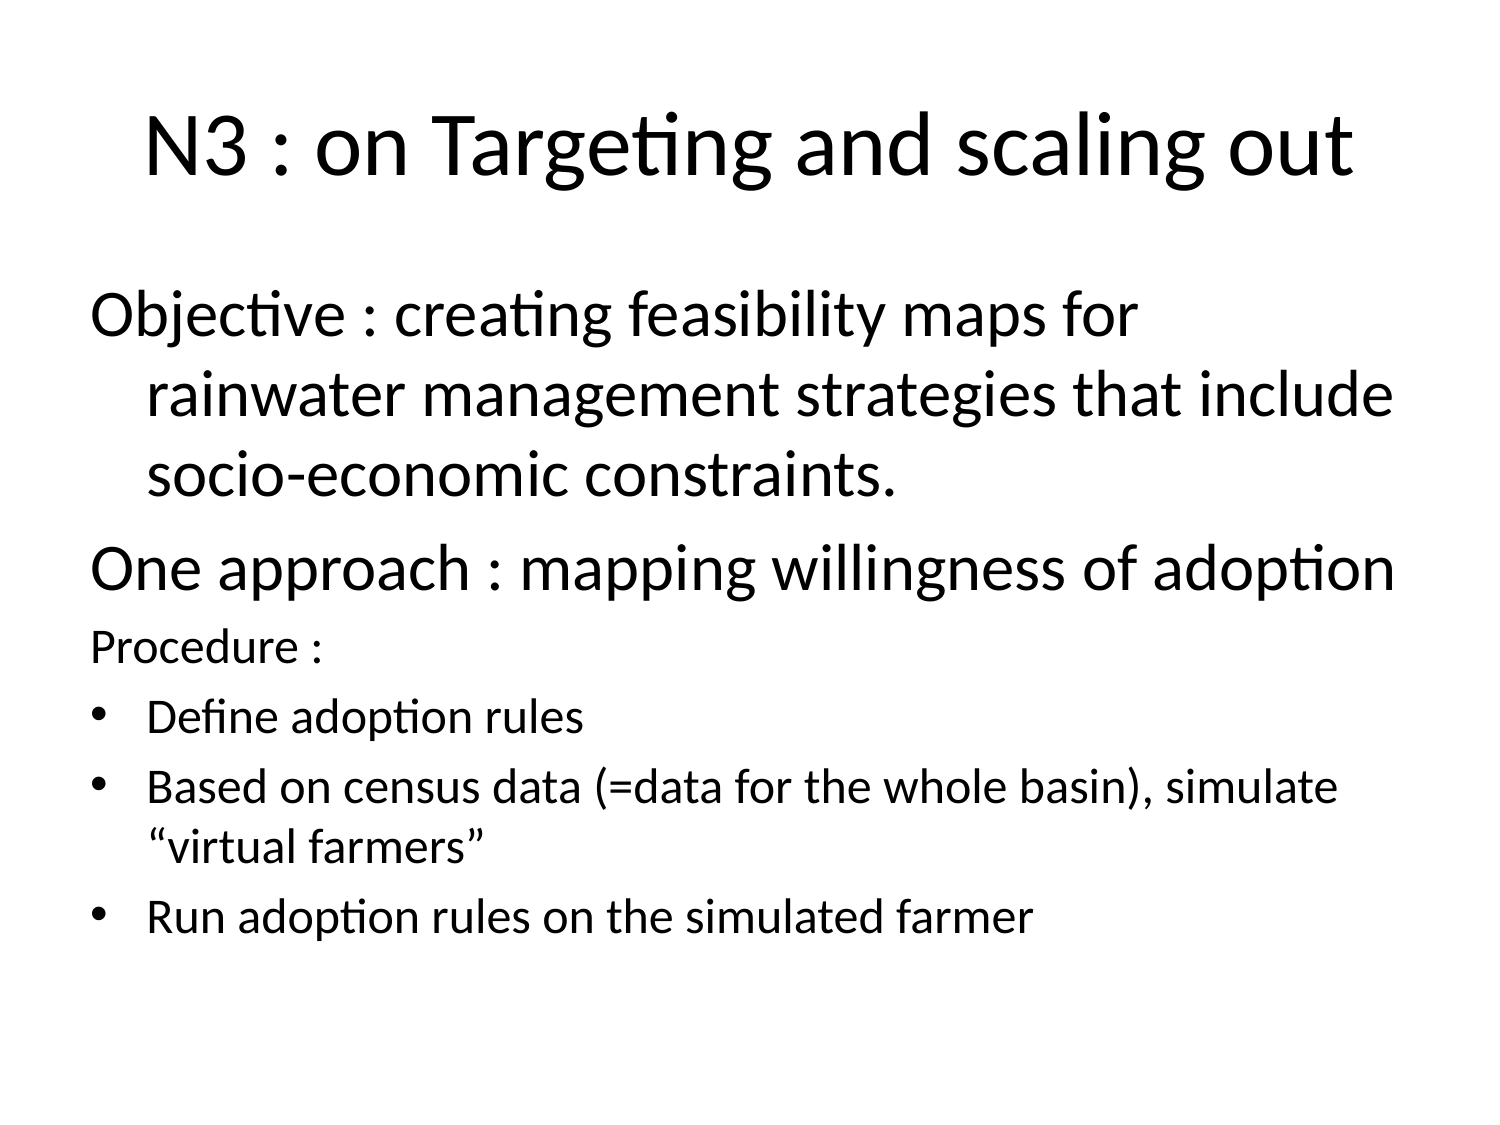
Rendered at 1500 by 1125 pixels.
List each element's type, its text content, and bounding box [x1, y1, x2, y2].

title N3 : on Targeting and scaling out [75, 45, 1425, 233]
list Objective : creating feasibility maps for rainwater management strategies that include socio-economic constraints. One approach : mapping willingness of adoption Procedure : Define adoption rules Based on census data (=data for the whole basin), simulate “virtual farmers” Run adoption rules on the simulated farmer [75, 262, 1425, 1005]
